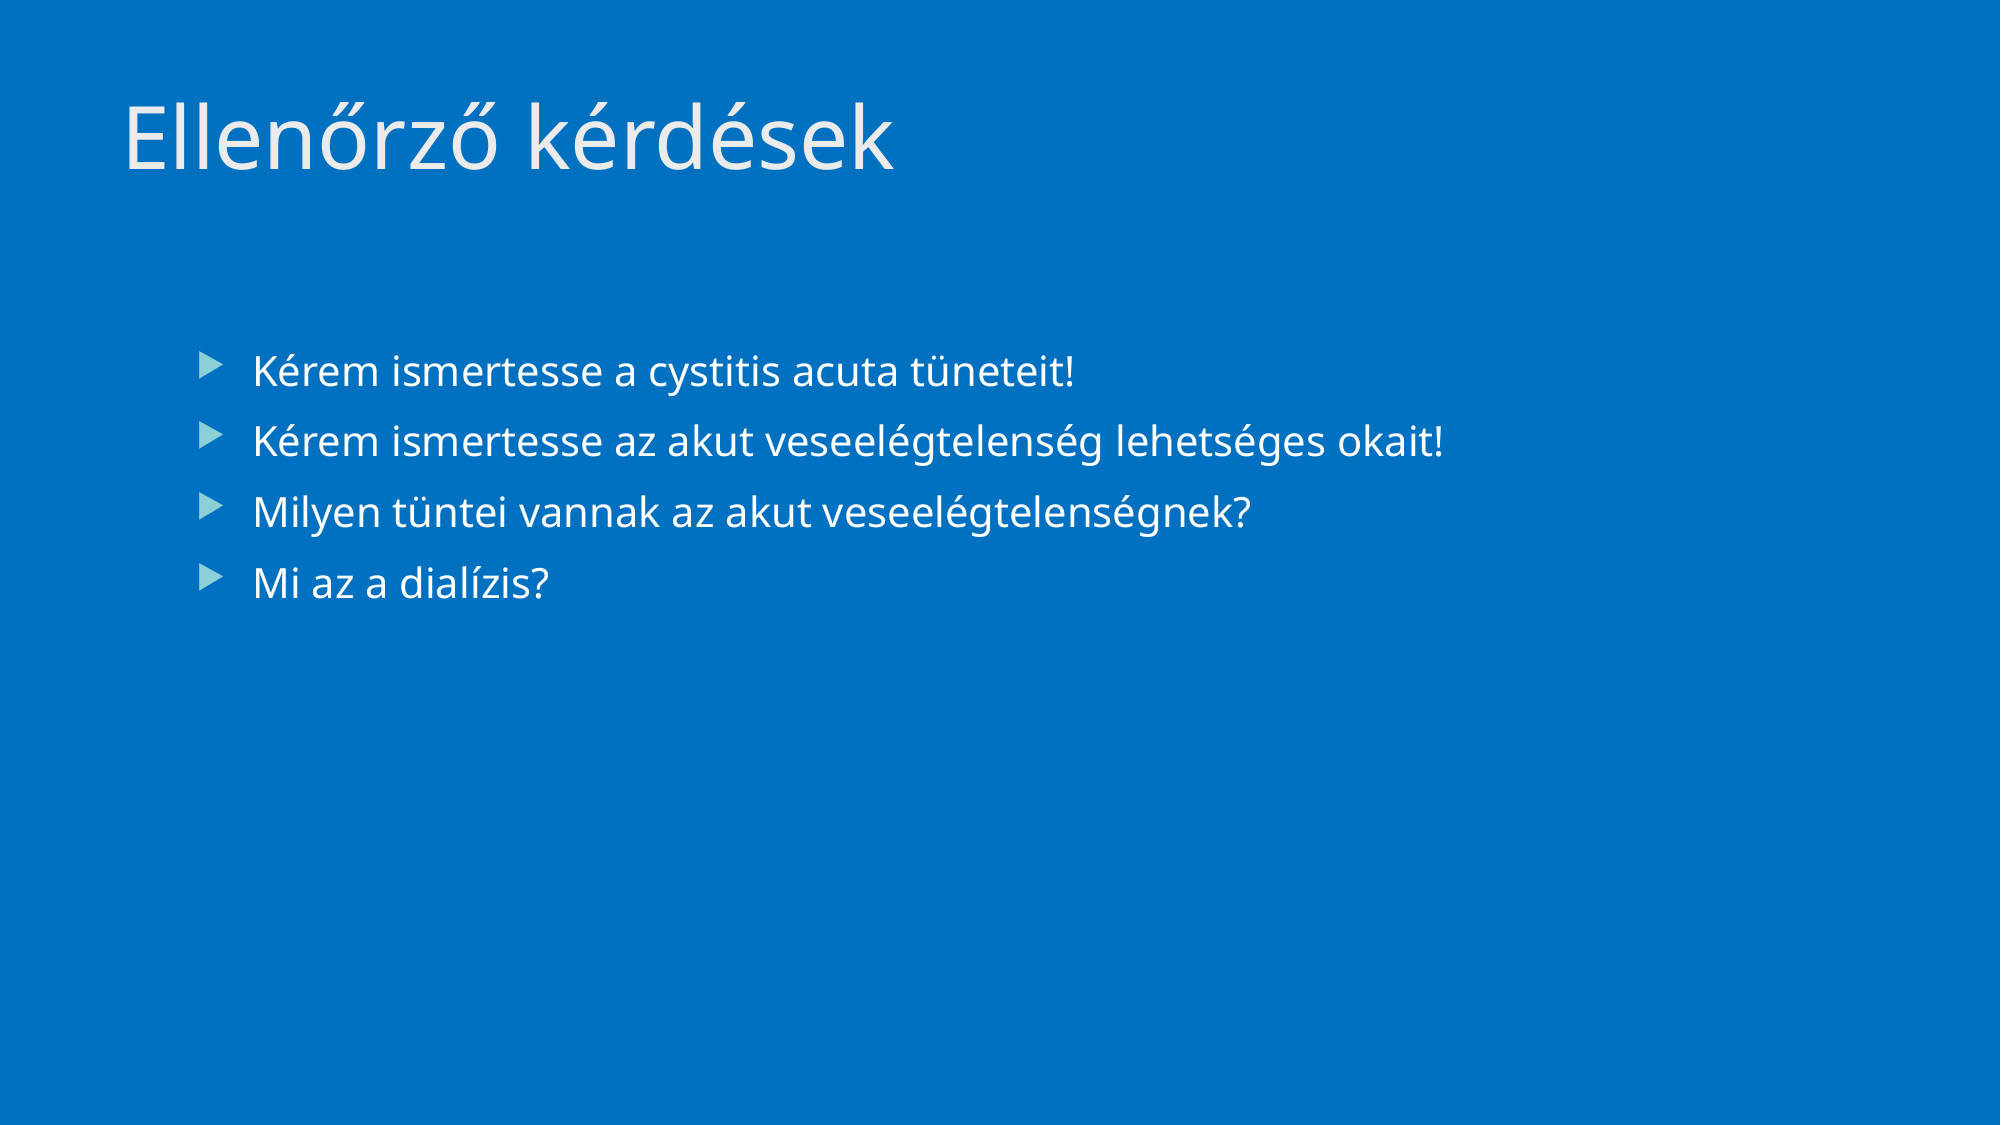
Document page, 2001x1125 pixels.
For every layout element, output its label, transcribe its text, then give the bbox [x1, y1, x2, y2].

title Ellenőrző kérdések [106, 74, 1649, 304]
list Kérem ismertesse a cystitis acuta tüneteit! Kérem ismertesse az akut veseelégtelenség lehetséges okait! Milyen tüntei vannak az akut veseelégtelenségnek? Mi az a dialízis? [181, 336, 1649, 1025]
